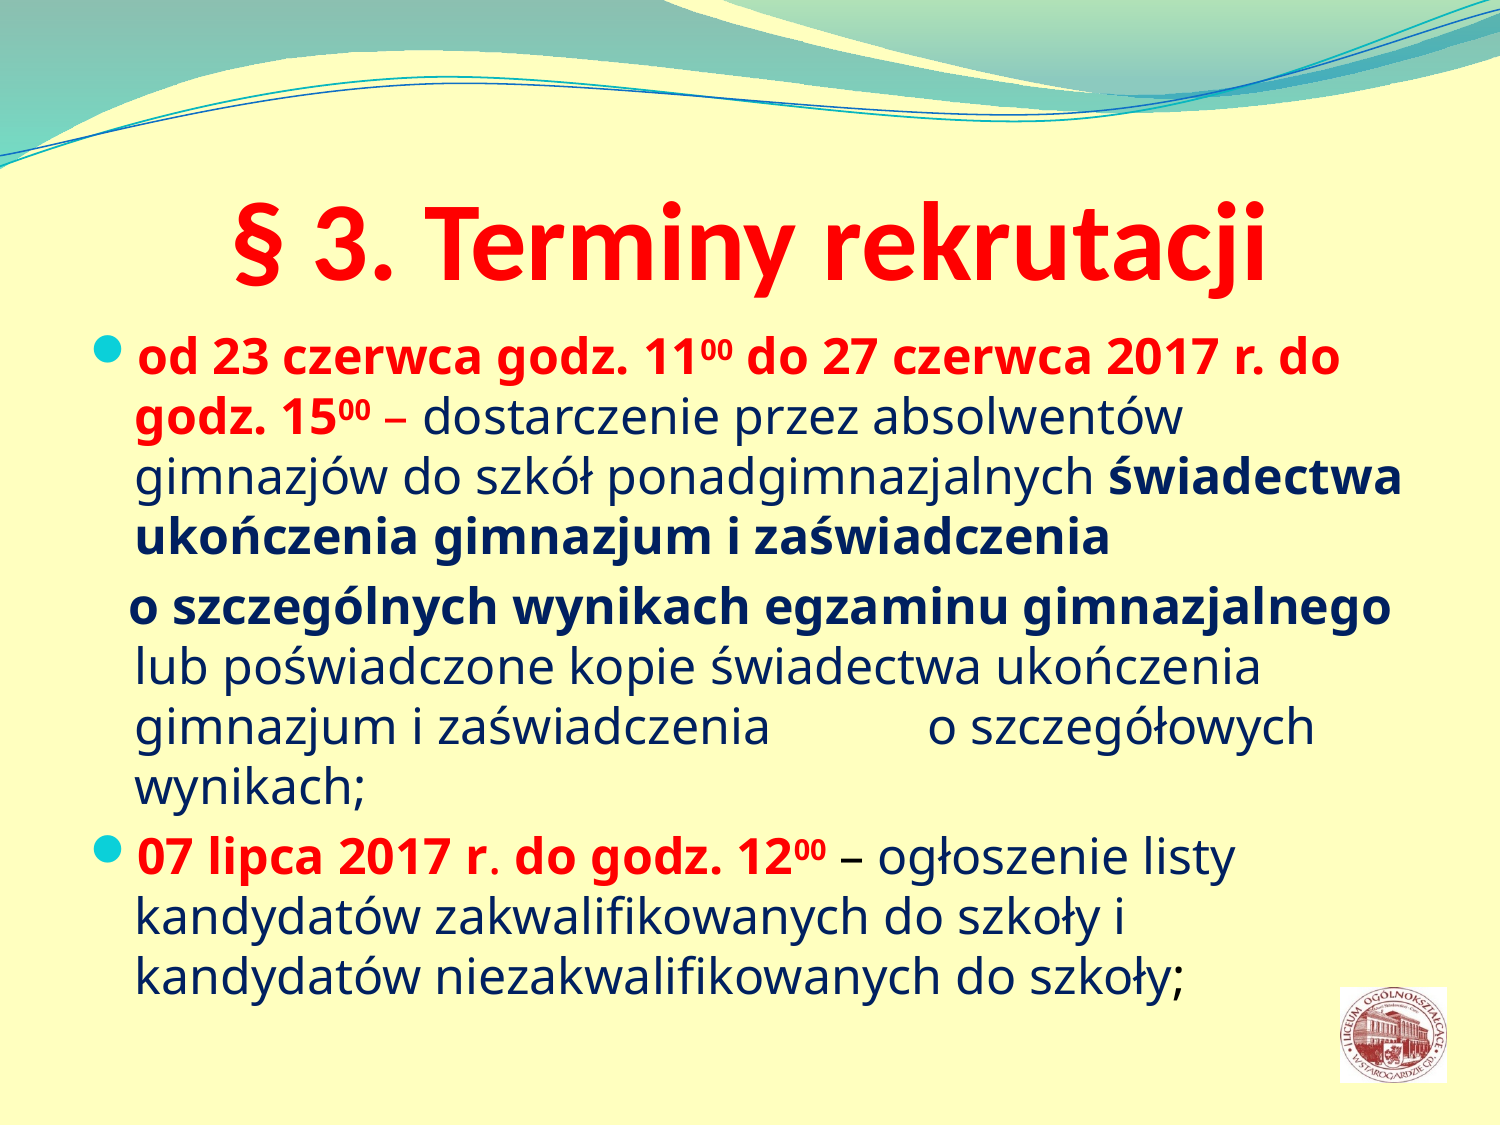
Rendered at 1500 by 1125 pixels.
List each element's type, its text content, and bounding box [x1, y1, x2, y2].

title § 3. Terminy rekrutacji [75, 115, 1425, 303]
list od 23 czerwca godz. 1100 do 27 czerwca 2017 r. do godz. 1500 – dostarczenie przez absolwentów gimnazjów do szkół ponadgimnazjalnych świadectwa ukończenia gimnazjum i zaświadczenia o szczególnych wynikach egzaminu gimnazjalnego lub poświadczone kopie świadectwa ukończenia gimnazjum i zaświadczenia o szczegółowych wynikach; 07 lipca 2017 r. do godz. 1200 – ogłoszenie listy kandydatów zakwalifikowanych do szkoły i kandydatów niezakwalifikowanych do szkoły; [75, 317, 1425, 1038]
picture [1340, 987, 1448, 1083]
